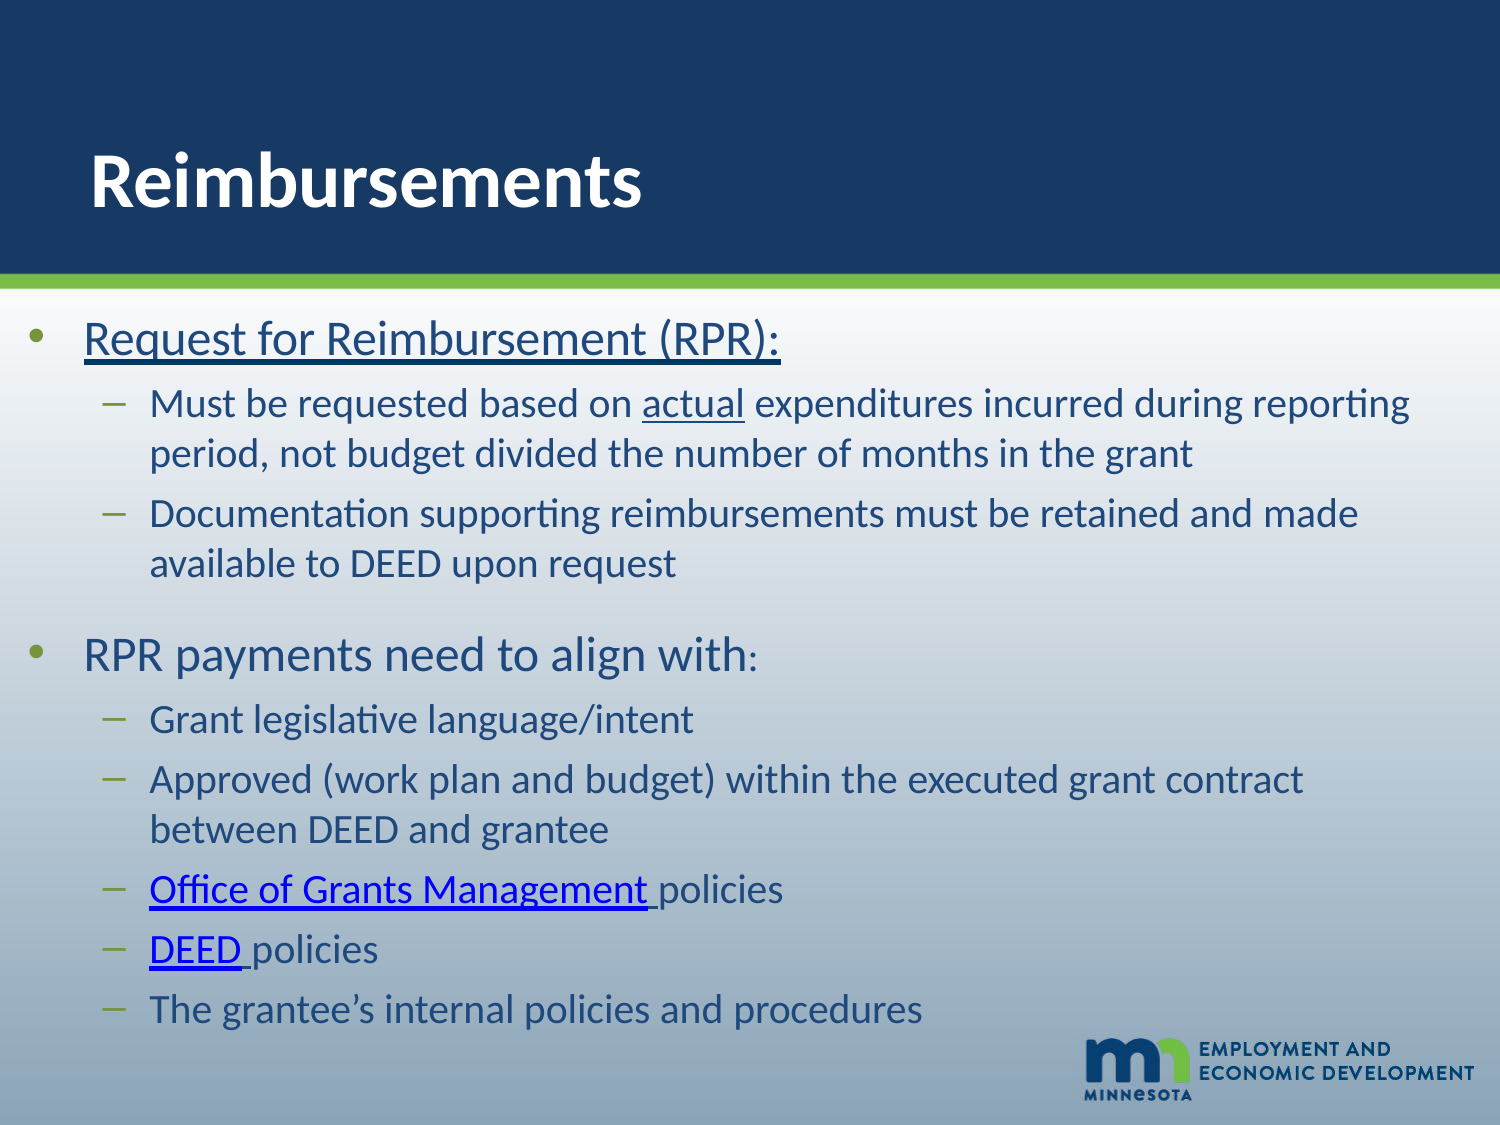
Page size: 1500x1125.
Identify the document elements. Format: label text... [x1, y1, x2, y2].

title Reimbursements [87, 126, 649, 290]
picture [0, 0, 1500, 1125]
text_box Request for Reimbursement (RPR): Must be requested based on actual expenditures incurred during reporting period, not budget divided the number of months in the grant Documentation supporting reimbursements must be retained and made available to DEED upon request RPR payments need to align with: Grant legislative language/intent Approved (work plan and budget) within the executed grant contract between DEED and grantee Office of Grants Management policies DEED policies The grantee’s internal policies and procedures [25, 290, 1432, 1032]
